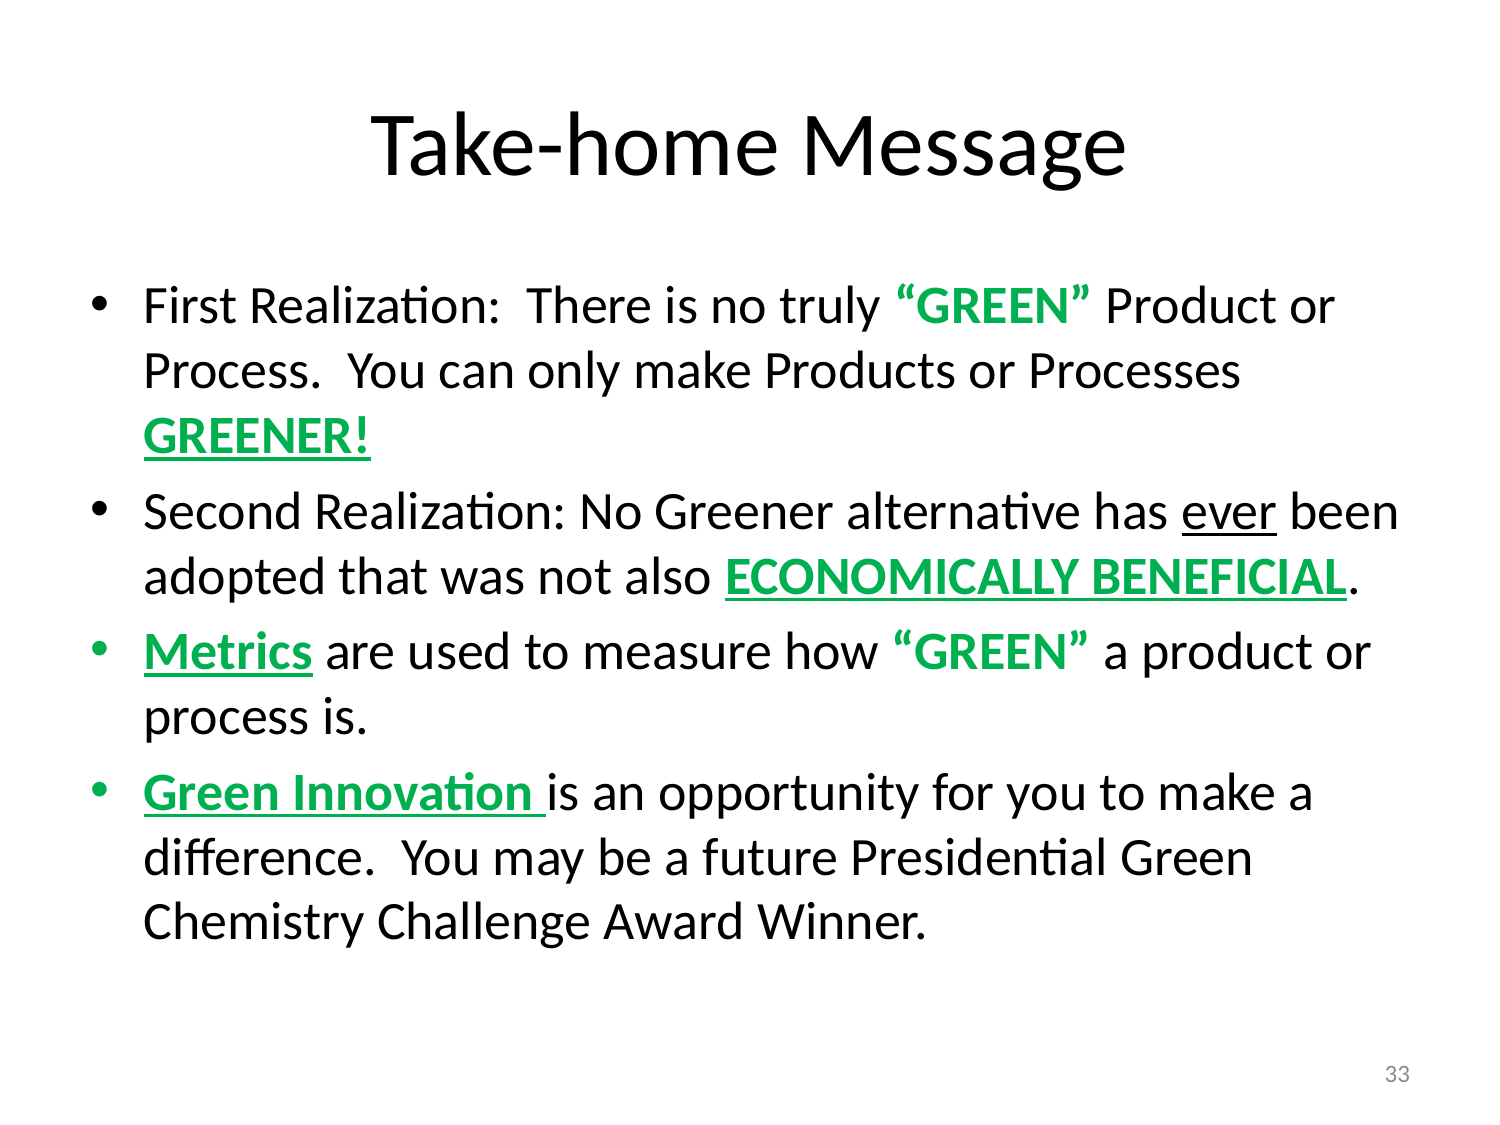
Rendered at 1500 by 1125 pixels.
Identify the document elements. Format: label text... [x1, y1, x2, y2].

list First Realization: There is no truly “GREEN” Product or Process. You can only make Products or Processes GREENER! Second Realization: No Greener alternative has ever been adopted that was not also ECONOMICALLY BENEFICIAL. Metrics are used to measure how “GREEN” a product or process is. Green Innovation is an opportunity for you to make a difference. You may be a future Presidential Green Chemistry Challenge Award Winner. [75, 262, 1425, 1005]
title Take-home Message [75, 45, 1425, 233]
slide_number 33 [1074, 1042, 1425, 1103]
